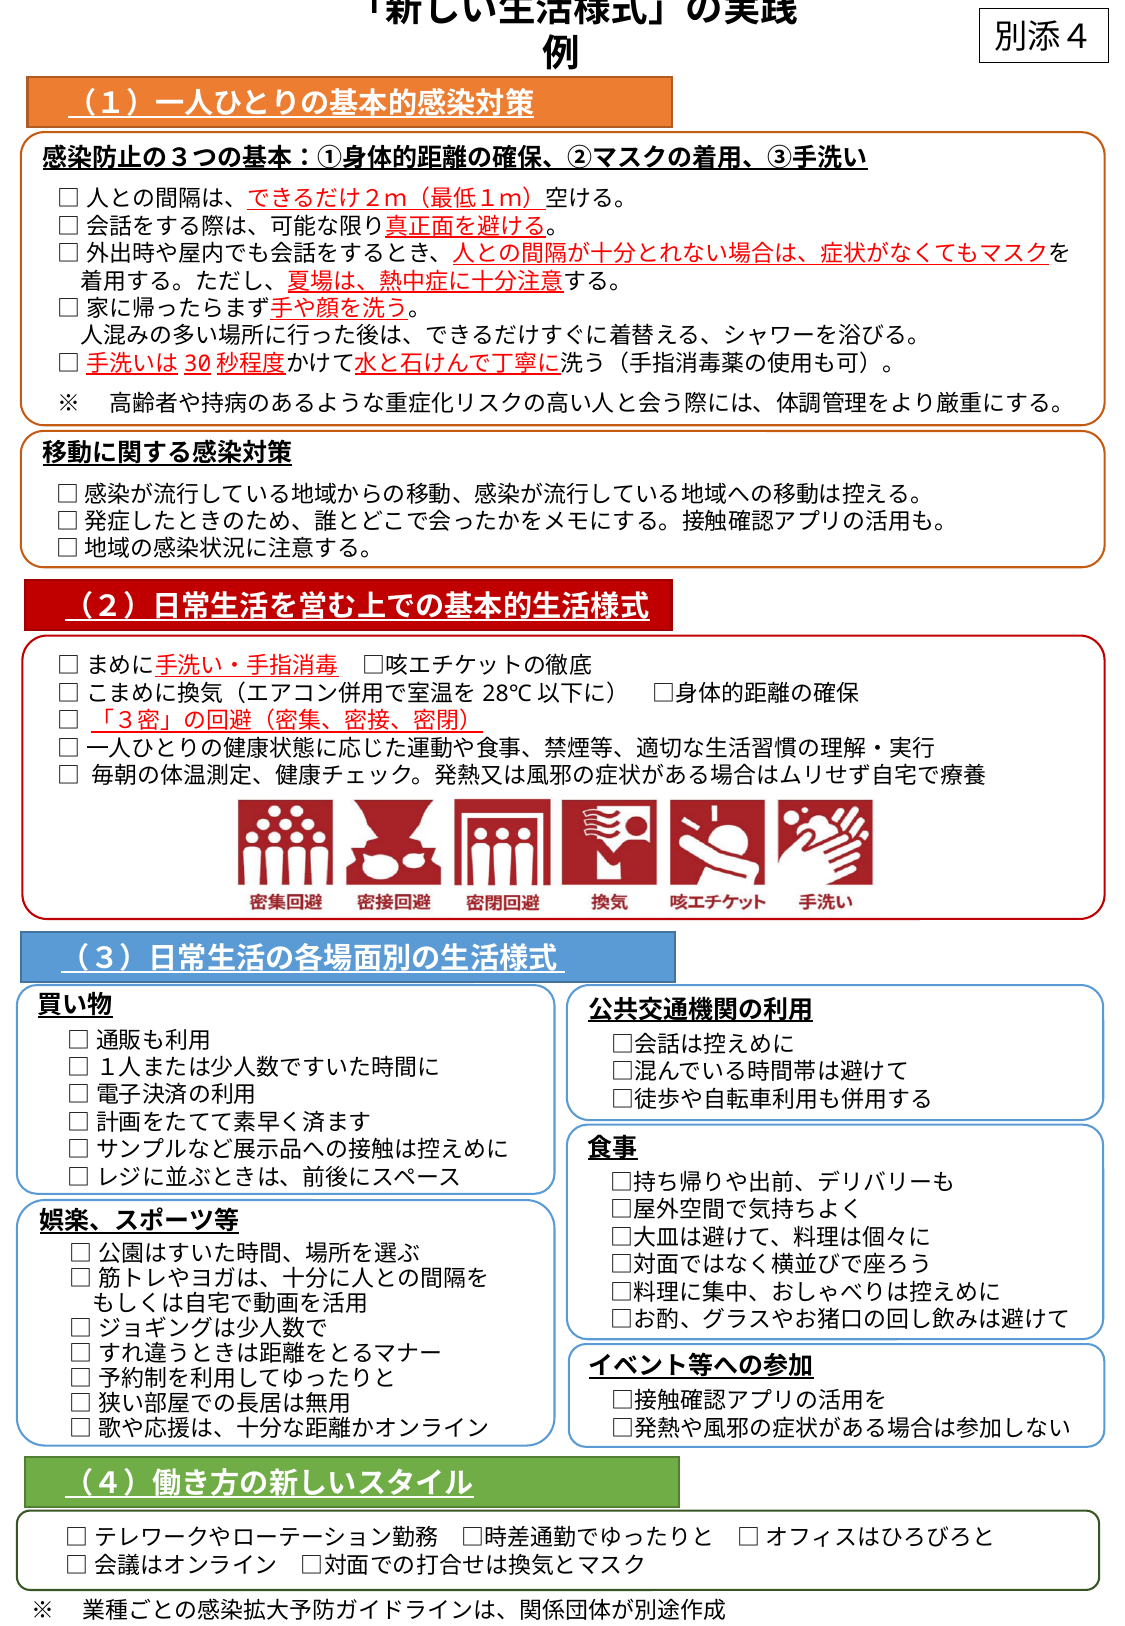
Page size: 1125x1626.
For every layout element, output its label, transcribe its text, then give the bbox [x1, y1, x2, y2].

text_box 感染防止の３つの基本：①身体的距離の確保、②マスクの着用、③手洗い □人との間隔は、できるだけ２ｍ（最低１ｍ）空ける。 □会話をする際は、可能な限り真正面を避ける。 □外出時や屋内でも会話をするとき、人との間隔が十分とれない場合は、症状がなくてもマスクを 着用する。ただし、夏場は、熱中症に十分注意する。 □家に帰ったらまず手や顔を洗う。 人混みの多い場所に行った後は、できるだけすぐに着替える、シャワーを浴びる。 □手洗いは30秒程度かけて水と石けんで丁寧に洗う（手指消毒薬の使用も可）。 ※ 高齢者や持病のあるような重症化リスクの高い人と会う際には、体調管理をより厳重にする。 [19, 131, 1106, 427]
text_box 食事 □持ち帰りや出前、デリバリーも □屋外空間で気持ちよく □大皿は避けて、料理は個々に □対面ではなく横並びで座ろう □料理に集中、おしゃべりは控えめに □お酌、グラスやお猪口の回し飲みは避けて [566, 1124, 1104, 1340]
text_box 別添４ [979, 8, 1109, 63]
text_box （４）働き方の新しいスタイル [24, 1456, 680, 1508]
text_box 公共交通機関の利用 □会話は控えめに □混んでいる時間帯は避けて □徒歩や自転車利用も併用する [565, 984, 1105, 1122]
text_box 移動に関する感染対策 □感染が流行している地域からの移動、感染が流行している地域への移動は控える。 □発症したときのため、誰とどこで会ったかをメモにする。接触確認アプリの活用も。 □地域の感染状況に注意する。 [19, 429, 1106, 569]
text_box □テレワークやローテーション勤務 □時差通勤でゆったりと □ オフィスはひろびろと □会議はオンライン □対面での打合せは換気とマスク [16, 1510, 1100, 1590]
text_box 娯楽、スポーツ等 □公園はすいた時間、場所を選ぶ □筋トレやヨガは、十分に人との間隔を もしくは自宅で動画を活用 □ジョギングは少人数で □すれ違うときは距離をとるマナー □予約制を利用してゆったりと □狭い部屋での長居は無用 □歌や応援は、十分な距離かオンライン [16, 1200, 555, 1446]
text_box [22, 635, 1105, 919]
text_box イベント等への参加 □接触確認アプリの活用を □発熱や風邪の症状がある場合は参加しない [567, 1343, 1106, 1448]
text_box （２）日常生活を営む上での基本的生活様式 [24, 579, 673, 631]
text_box （１）一人ひとりの基本的感染対策 [26, 76, 673, 128]
text_box 「新しい生活様式」の実践例 [302, 0, 820, 59]
text_box ※ 業種ごとの感染拡大予防ガイドラインは、関係団体が別途作成 [16, 1587, 965, 1625]
text_box 買い物 □通販も利用 □１人または少人数ですいた時間に □電子決済の利用 □計画をたてて素早く済ます □サンプルなど展示品への接触は控えめに □レジに並ぶときは、前後にスペース [16, 984, 555, 1194]
text_box （３）日常生活の各場面別の生活様式 [20, 931, 676, 983]
